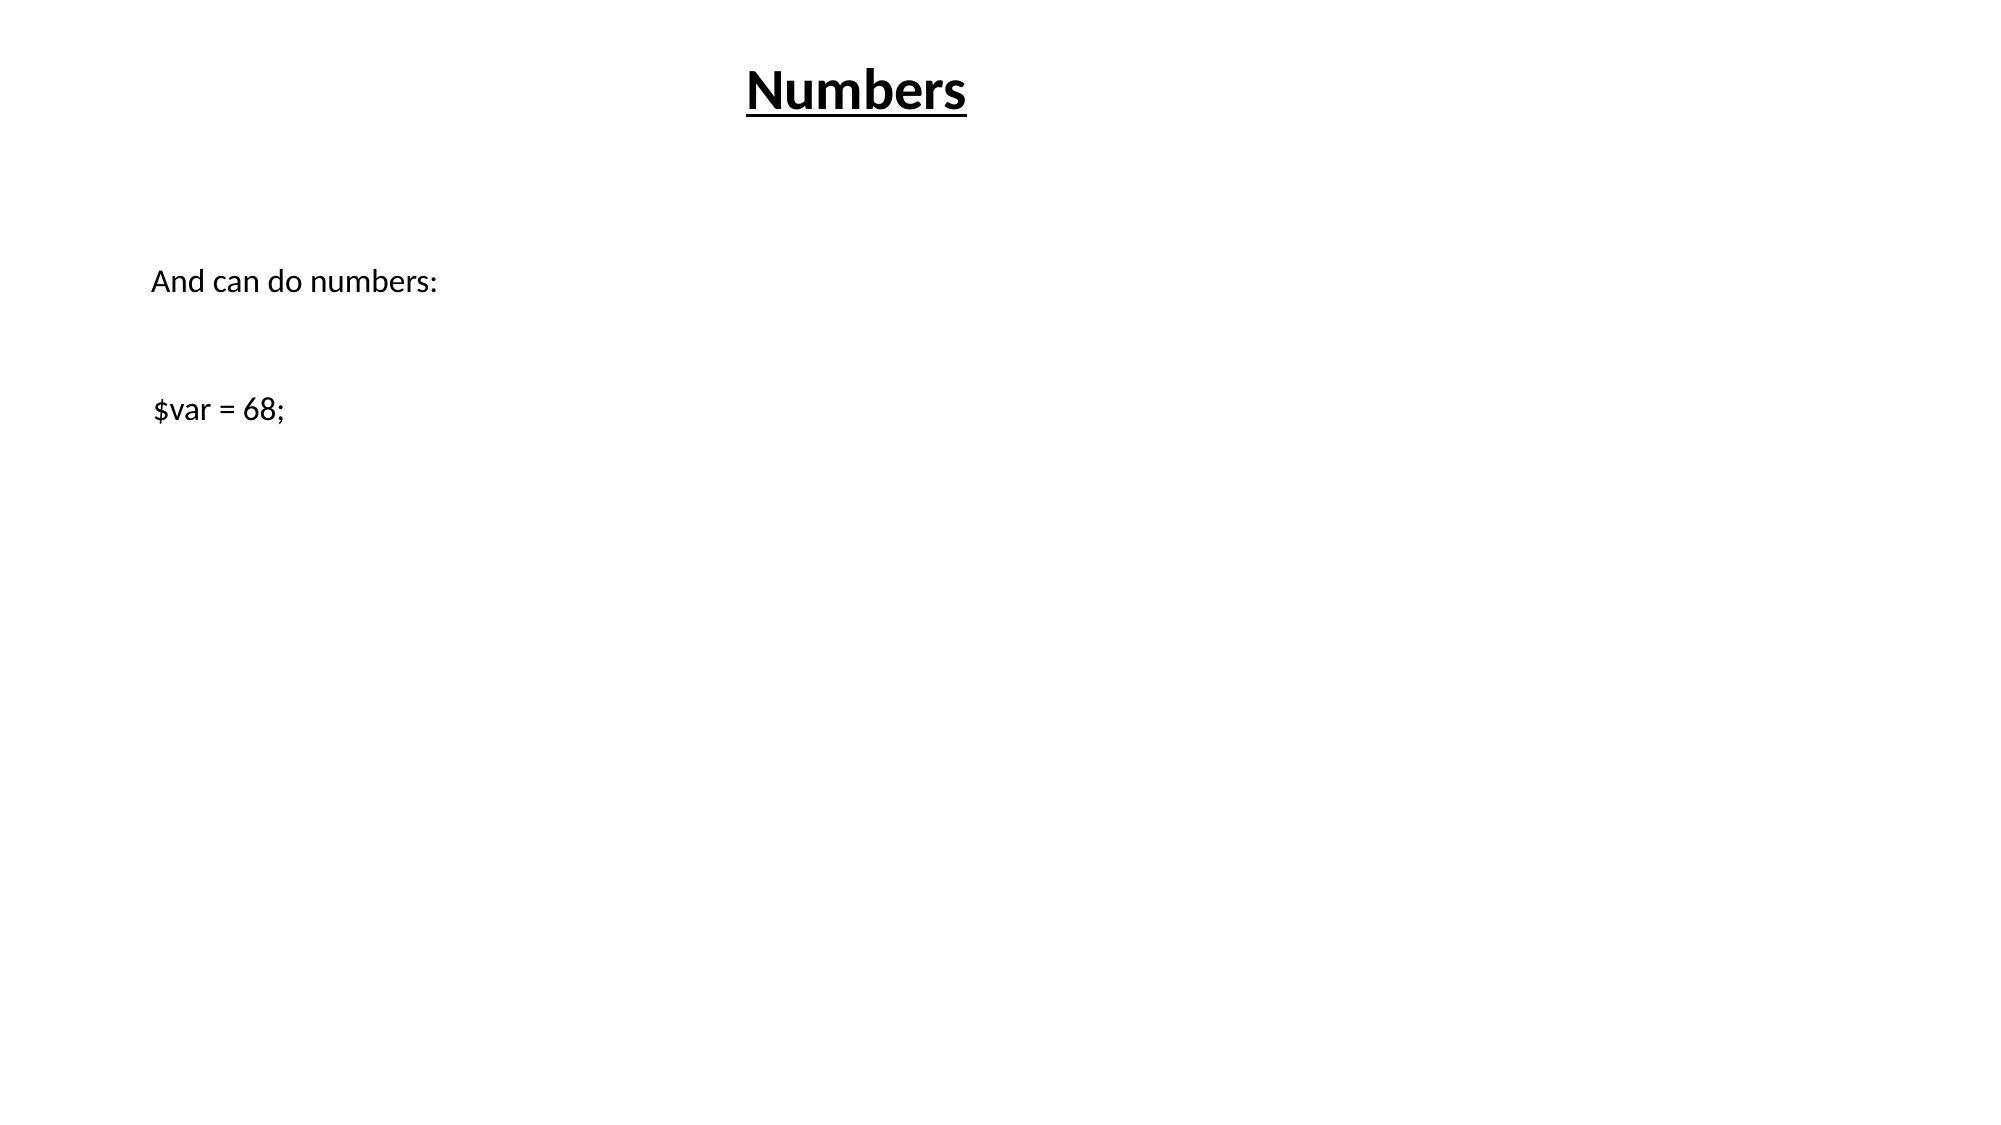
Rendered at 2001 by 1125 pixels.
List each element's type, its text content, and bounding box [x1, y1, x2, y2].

text_box $var = 68; [138, 379, 498, 435]
text_box And can do numbers: [136, 252, 608, 307]
text_box Numbers [731, 44, 1044, 129]
